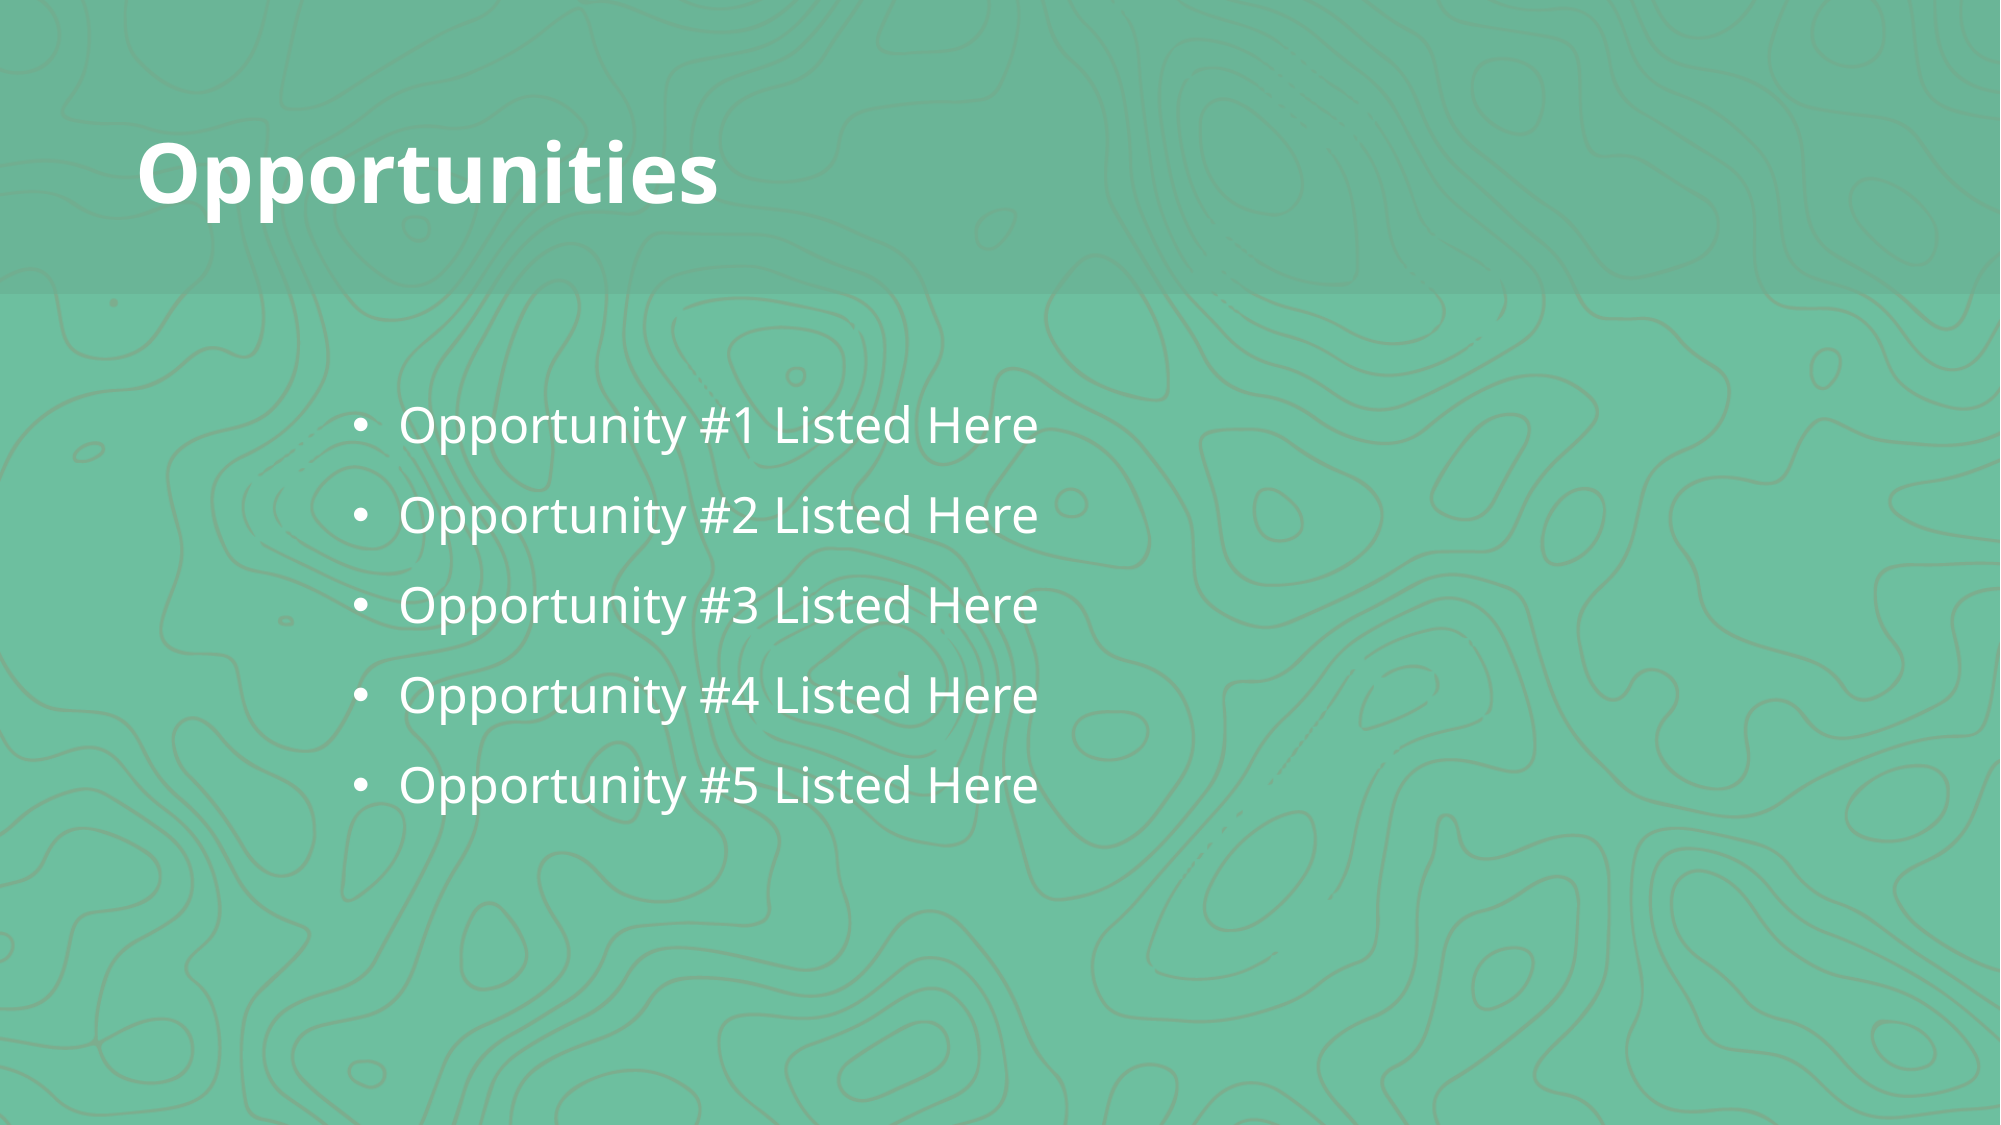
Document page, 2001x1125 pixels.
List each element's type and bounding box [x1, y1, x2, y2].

list [0, 0, 2000, 1125]
